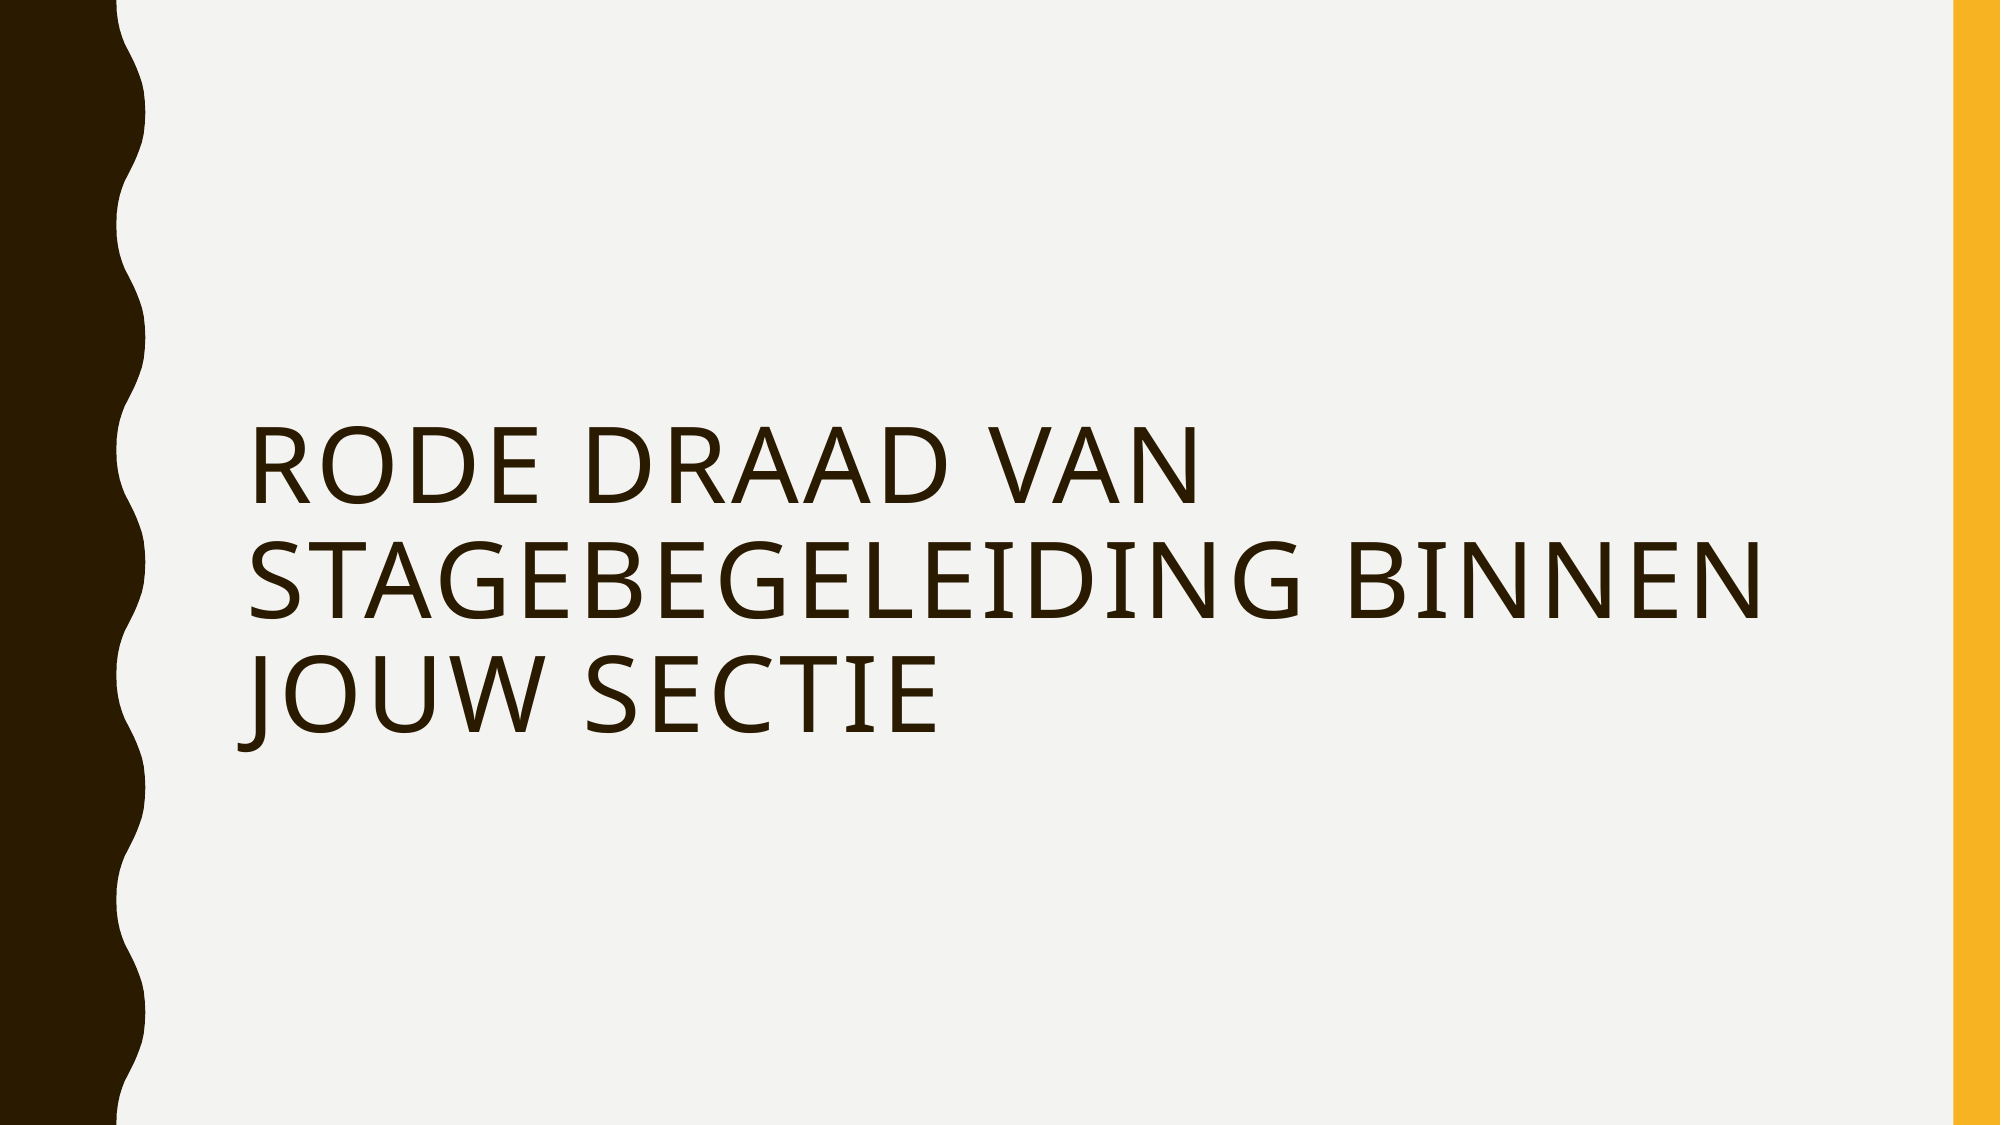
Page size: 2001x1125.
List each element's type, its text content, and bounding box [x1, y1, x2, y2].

title Rode draad van stagebegeleiding binnen jouw sectie [231, 404, 1901, 888]
